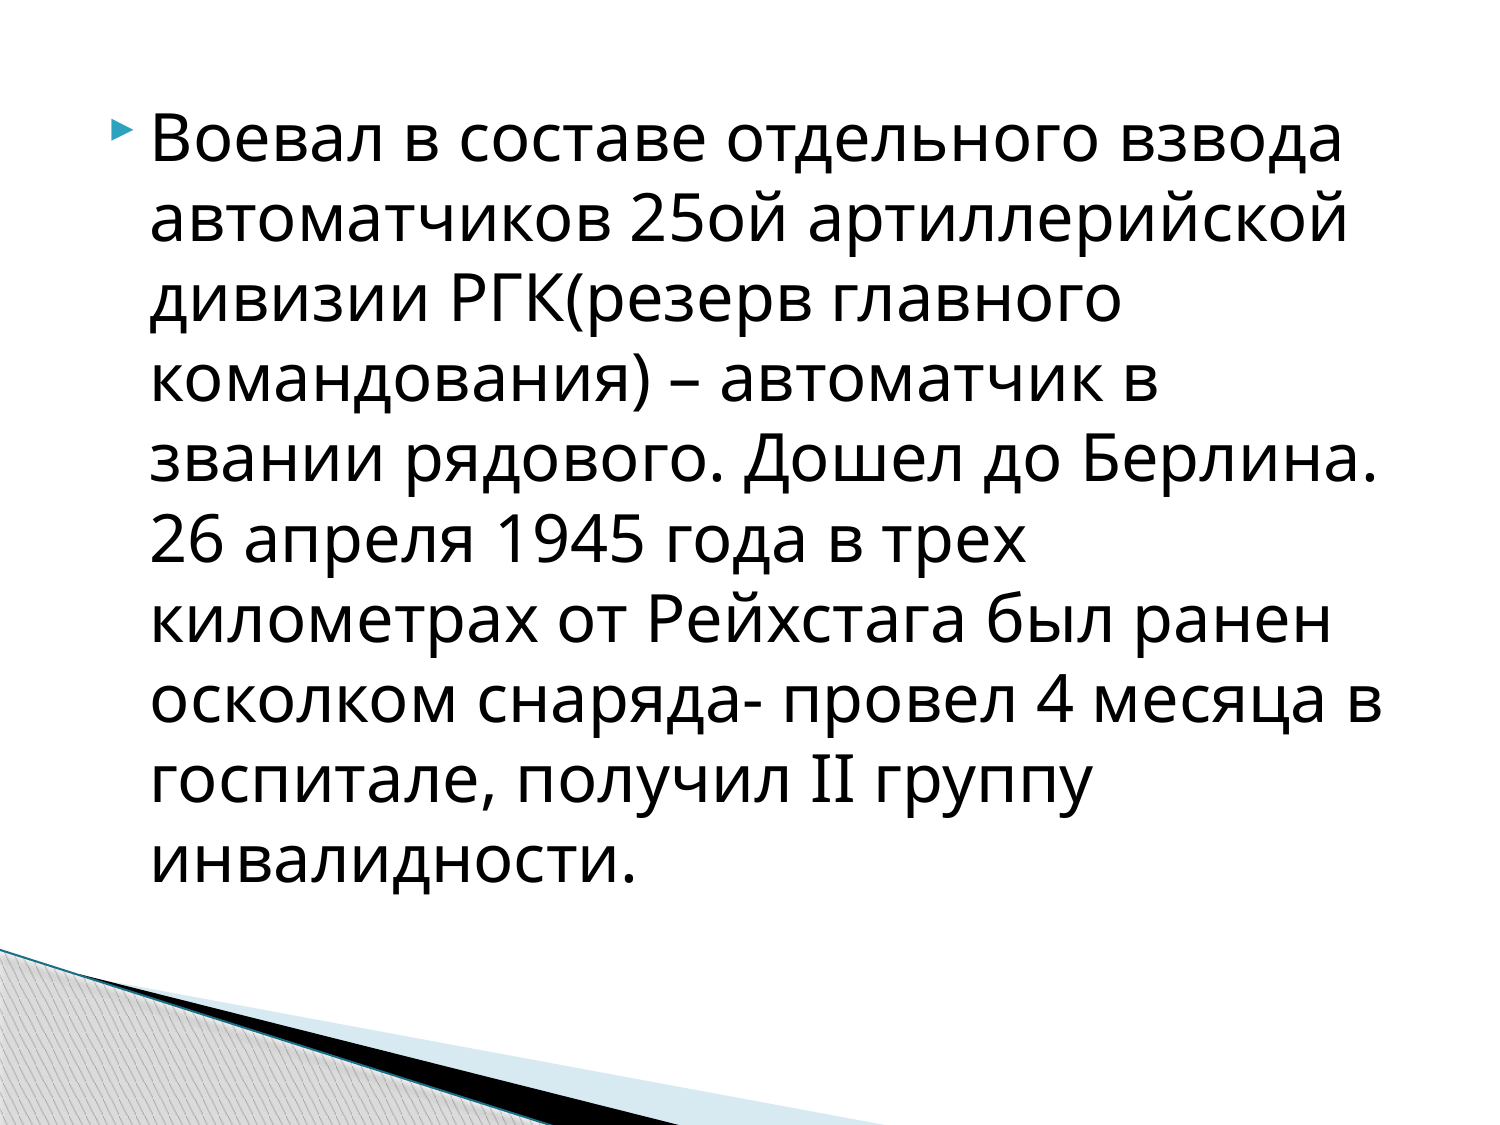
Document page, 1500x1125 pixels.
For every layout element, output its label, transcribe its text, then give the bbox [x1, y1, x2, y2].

list Воевал в составе отдельного взвода автоматчиков 25ой артиллерийской дивизии РГК(резерв главного командования) – автоматчик в звании рядового. Дошел до Берлина. 26 апреля 1945 года в трех километрах от Рейхстага был ранен осколком снаряда- провел 4 месяца в госпитале, получил II группу инвалидности. [75, 87, 1425, 986]
